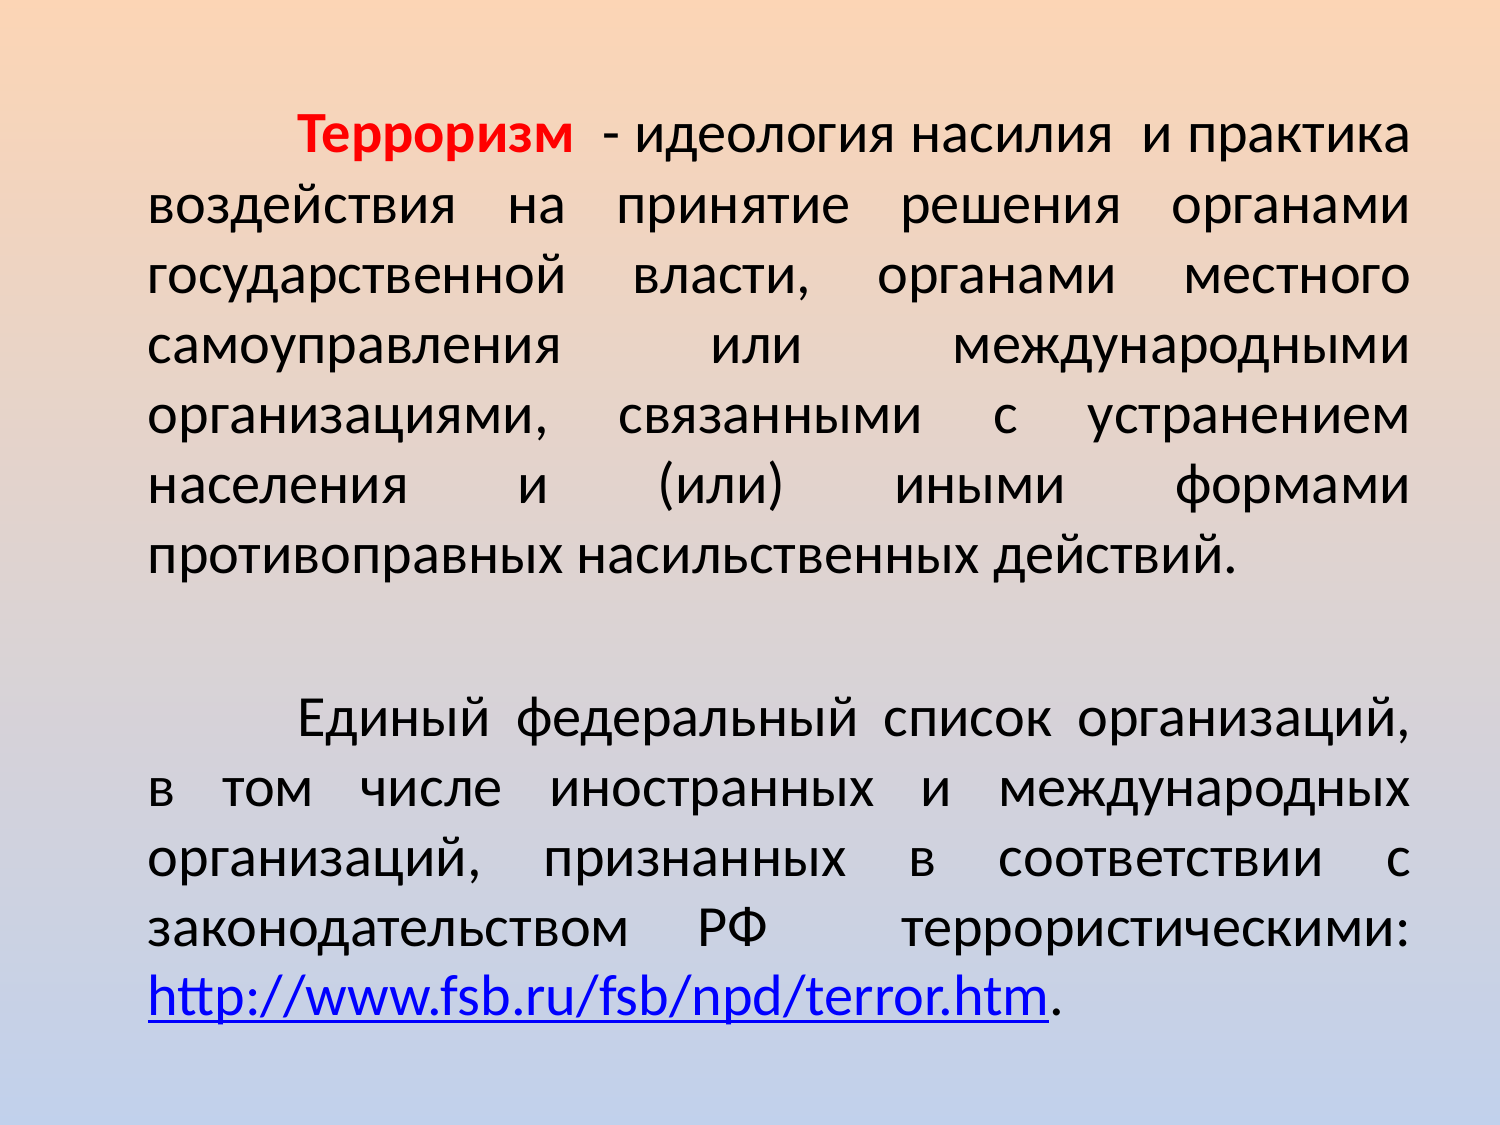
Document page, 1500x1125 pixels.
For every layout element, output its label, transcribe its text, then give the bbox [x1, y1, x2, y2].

list Терроризм - идеология насилия и практика воздействия на принятие решения органами государственной власти, органами местного самоуправления или международными организациями, связанными с устранением населения и (или) иными формами противоправных насильственных действий. Единый федеральный список организаций, в том числе иностранных и международных организаций, признанных в соответствии с законодательством РФ террористическими: http://www.fsb.ru/fsb/npd/terror.htm. [76, 78, 1427, 1083]
